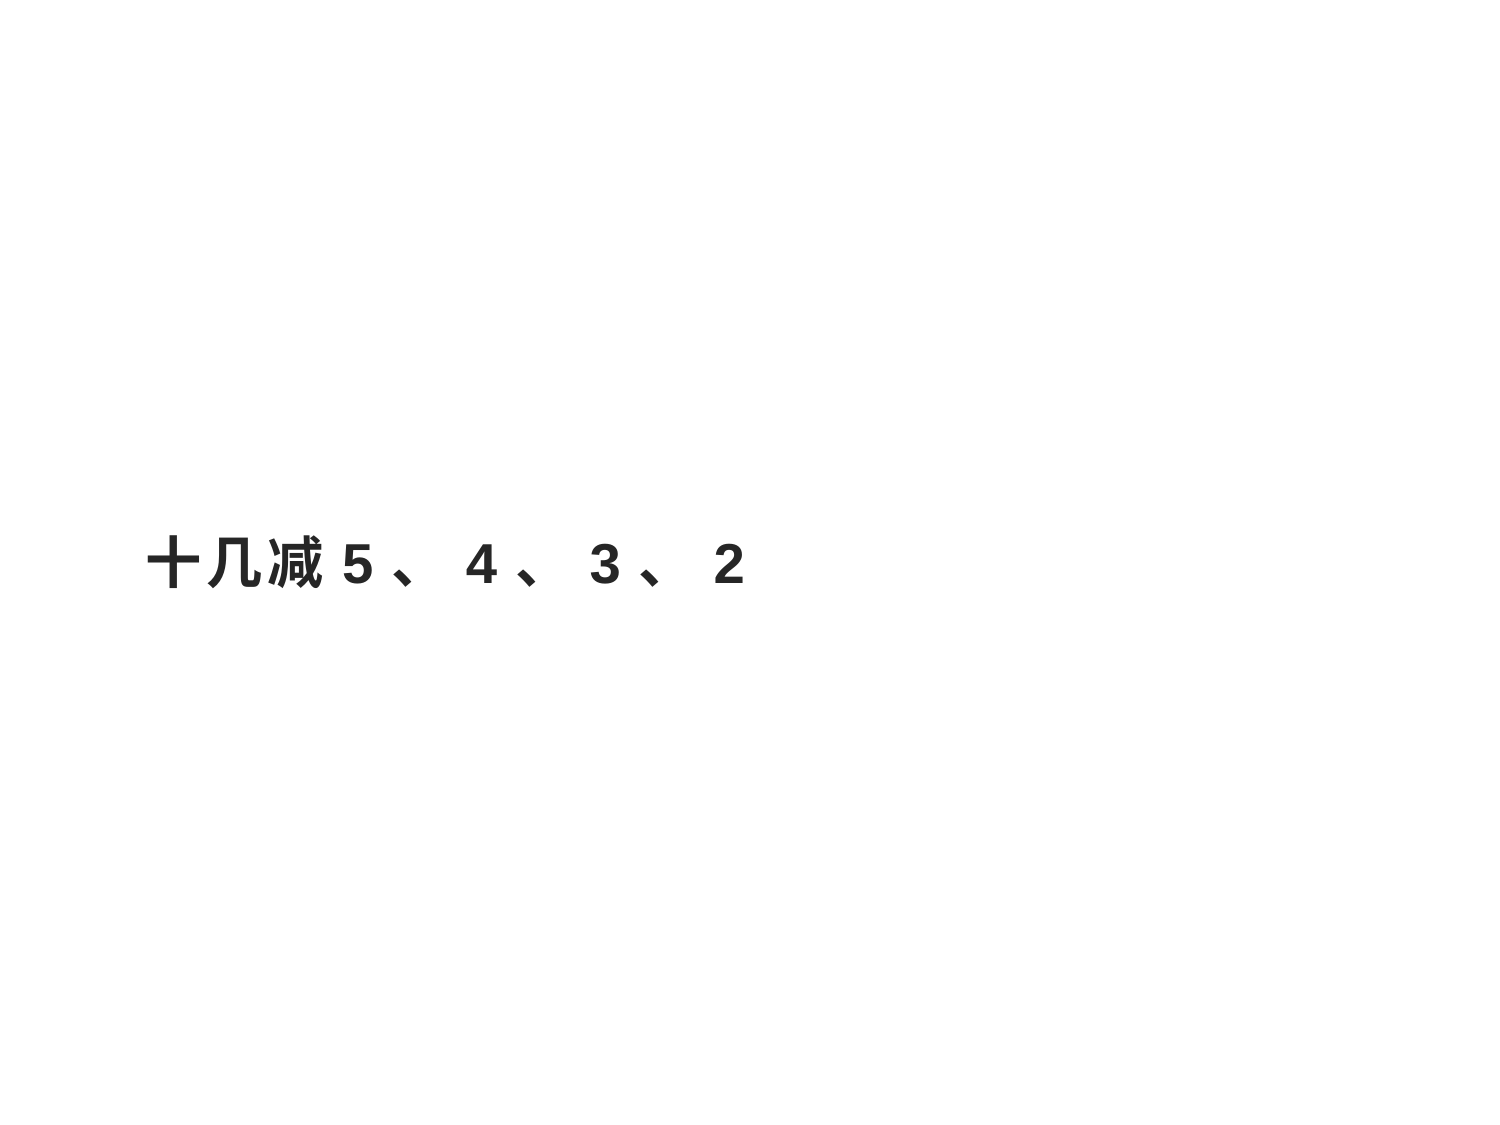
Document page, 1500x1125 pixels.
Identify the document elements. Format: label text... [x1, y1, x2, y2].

title 十几减5、4、3、2 [131, 452, 1369, 670]
